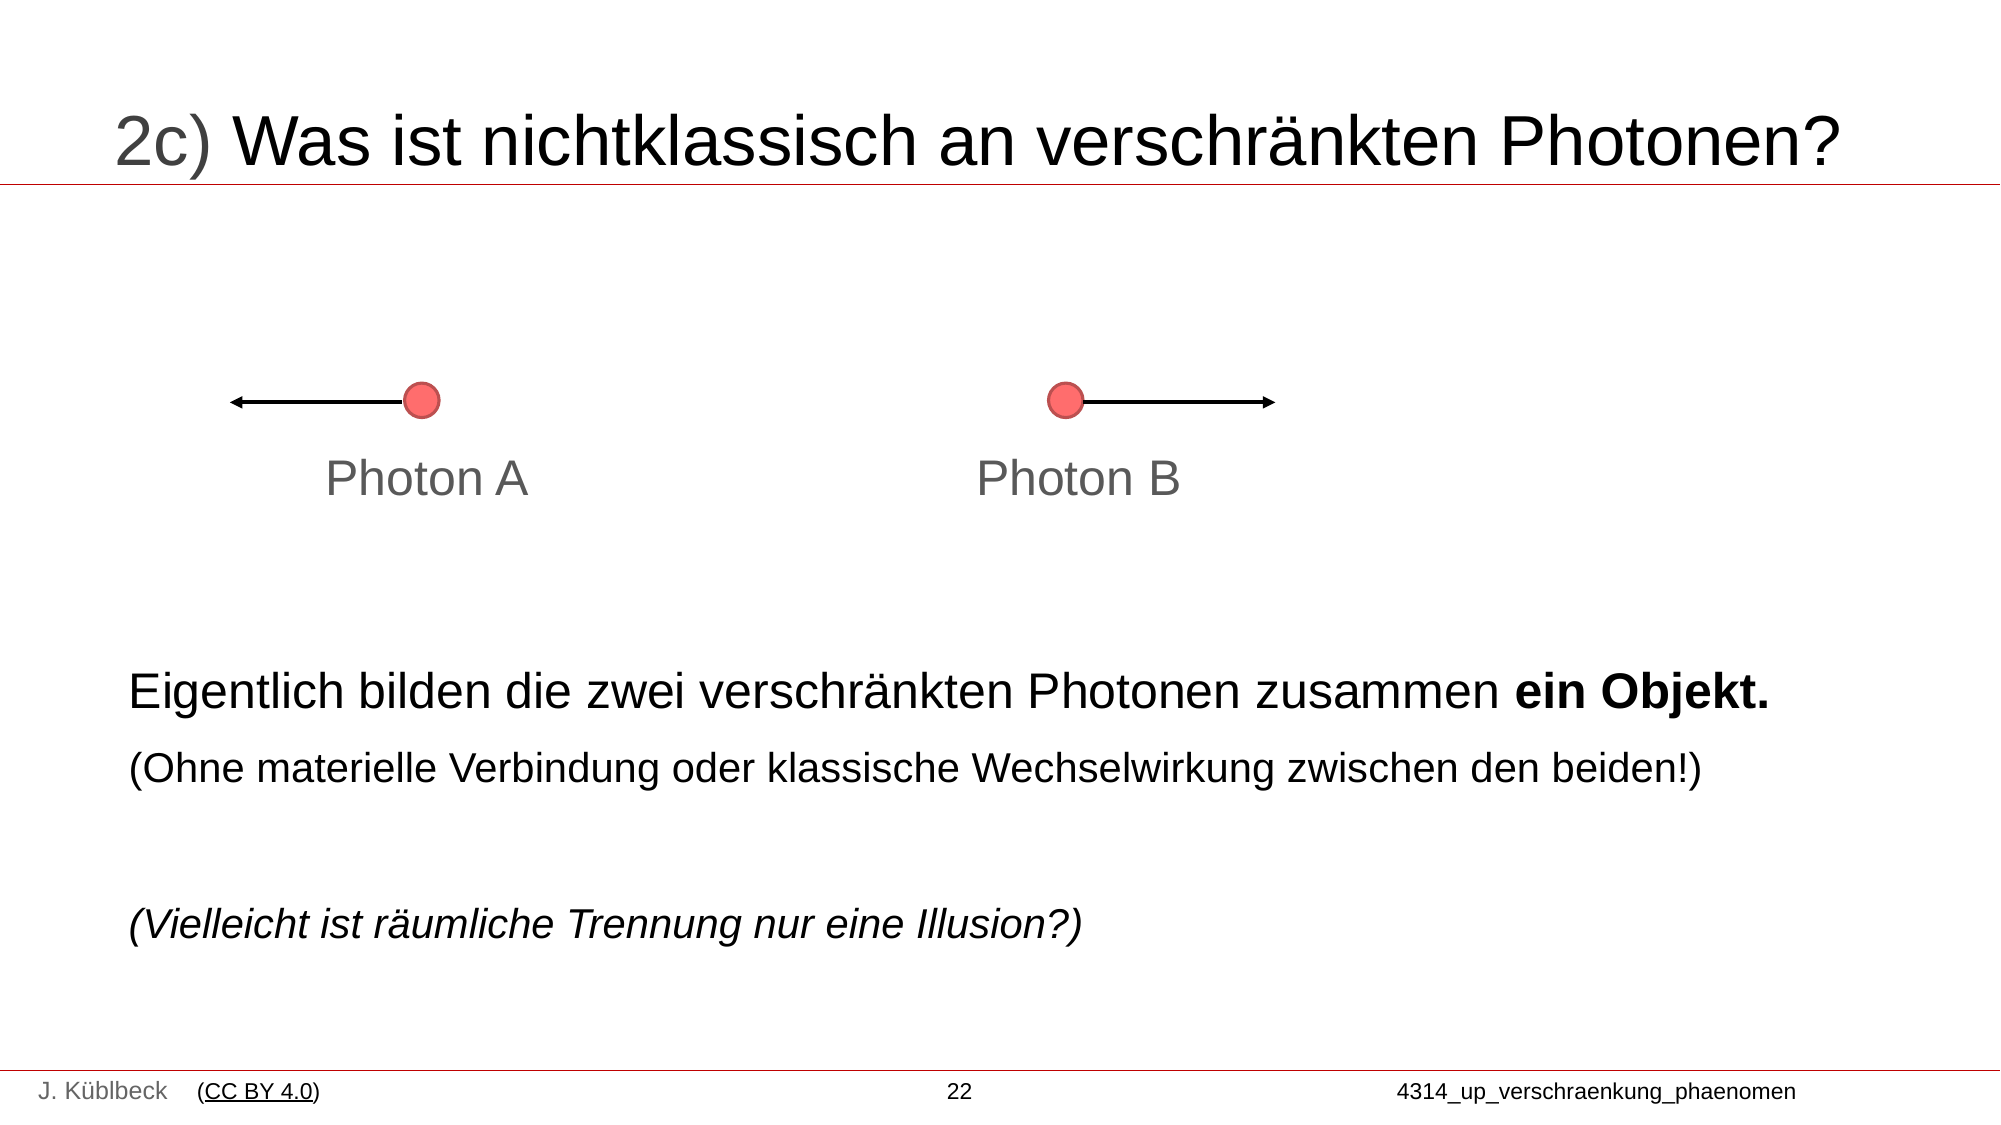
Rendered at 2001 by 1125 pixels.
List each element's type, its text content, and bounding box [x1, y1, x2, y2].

title 2c) Was ist nichtklassisch an verschränkten Photonen? [99, 90, 1900, 185]
text_box Eigentlich bilden die zwei verschränkten Photonen zusammen ein Objekt. (Ohne materielle Verbindung oder klassische Wechselwirkung zwischen den beiden!) (Vielleicht ist räumliche Trennung nur eine Illusion?) [114, 650, 1900, 1089]
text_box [149, 241, 1459, 594]
